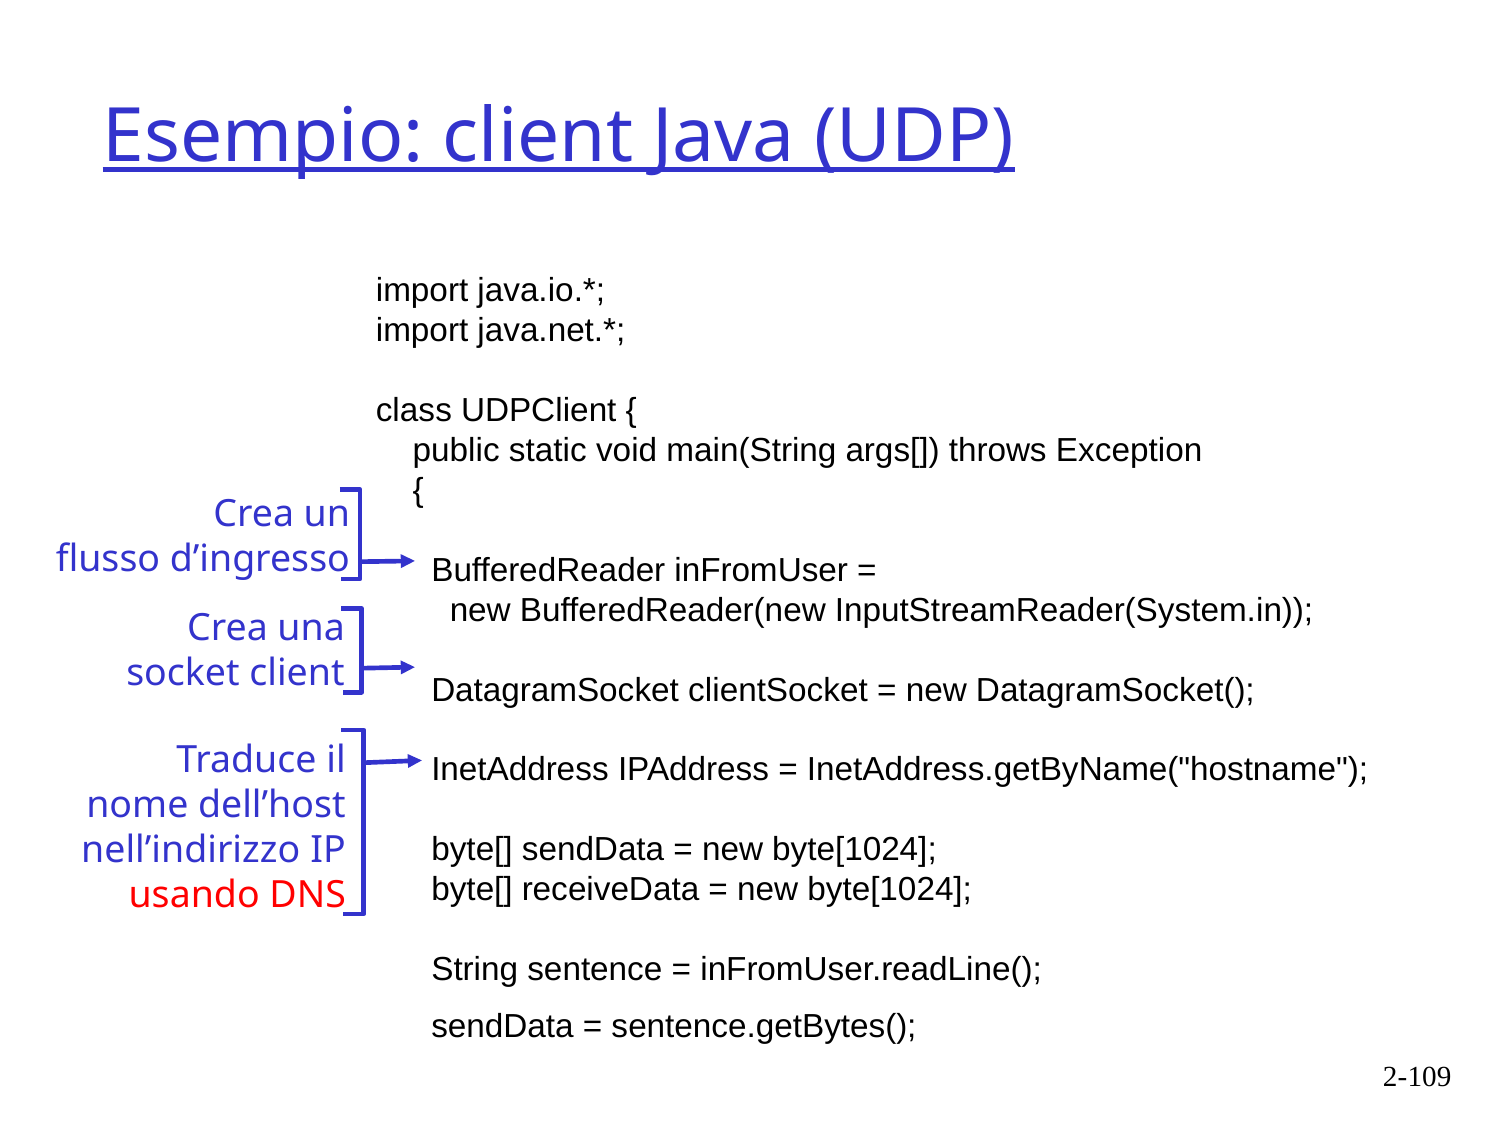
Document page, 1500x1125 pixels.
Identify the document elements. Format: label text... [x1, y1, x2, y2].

slide_number 2-109 [1362, 1049, 1467, 1125]
text_box [361, 554, 415, 568]
text_box [341, 729, 364, 914]
text_box [339, 489, 361, 579]
text_box [360, 661, 415, 674]
text_box Traduce il nome dell’host nell’indirizzo IP usando DNS [65, 727, 361, 923]
text_box [341, 608, 362, 693]
text_box [362, 754, 422, 768]
text_box import java.io.*; import java.net.*; class UDPClient { public static void main(String args[]) throws Exception { BufferedReader inFromUser = new BufferedReader(new InputStreamReader(System.in)); DatagramSocket clientSocket = new DatagramSocket(); InetAddress IPAddress = InetAddress.getByName("hostname"); byte[] sendData = new byte[1024]; byte[] receiveData = new byte[1024]; String sentence = inFromUser.readLine(); sendData = sentence.getBytes(); [361, 261, 1394, 1055]
text_box Crea una socket client [111, 596, 360, 701]
text_box Crea un flusso d’ingresso [41, 481, 366, 587]
title Esempio: client Java (UDP) [87, 37, 1363, 226]
